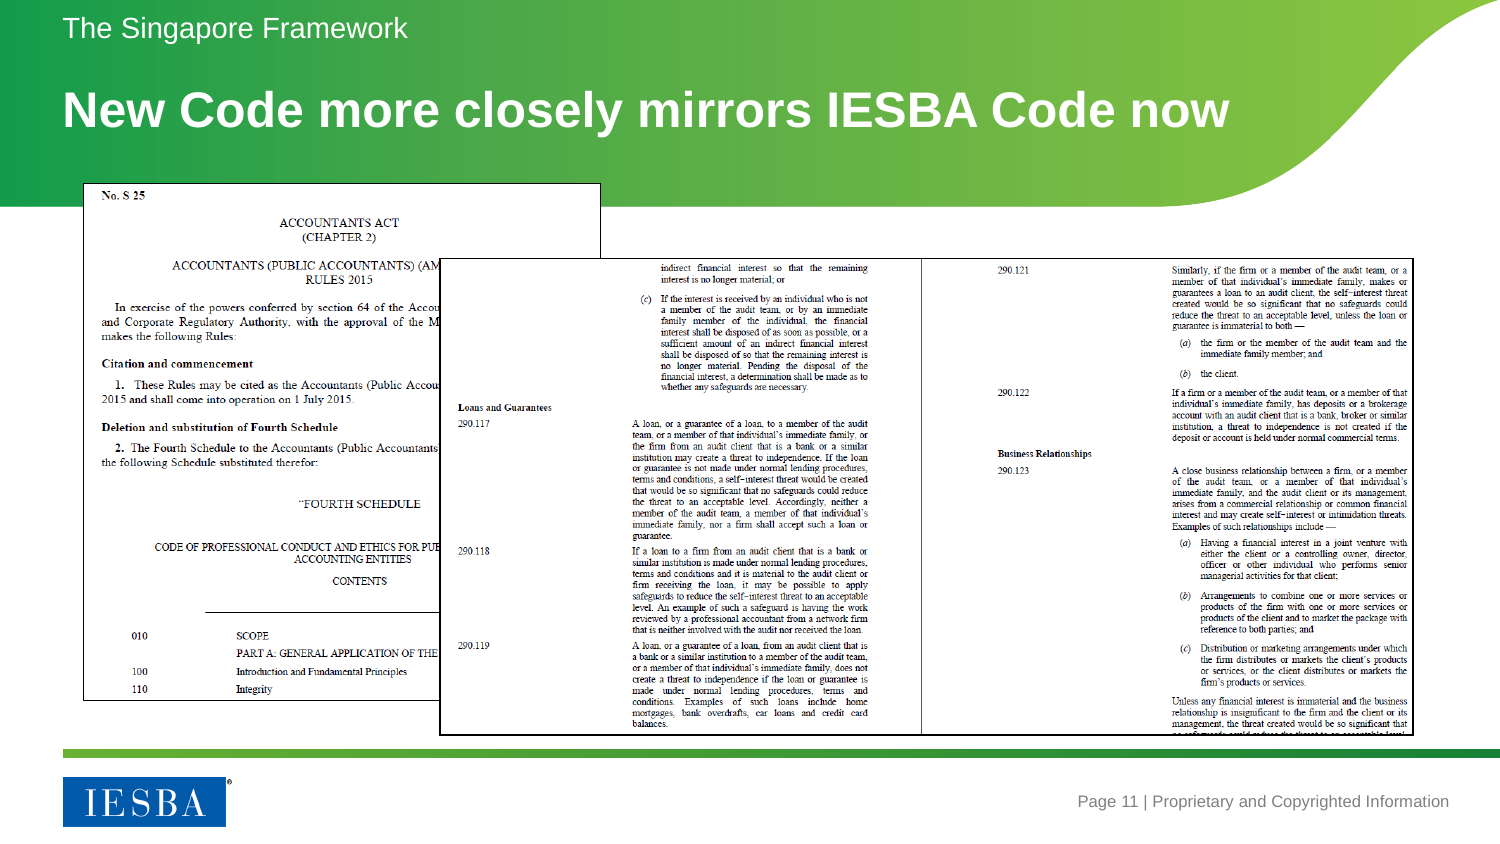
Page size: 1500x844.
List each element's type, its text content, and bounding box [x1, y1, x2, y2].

title New Code more closely mirrors IESBA Code now [62, 75, 1300, 141]
picture [0, 0, 1500, 735]
subtitle The Singapore Framework [62, 9, 500, 38]
picture [63, 777, 232, 827]
